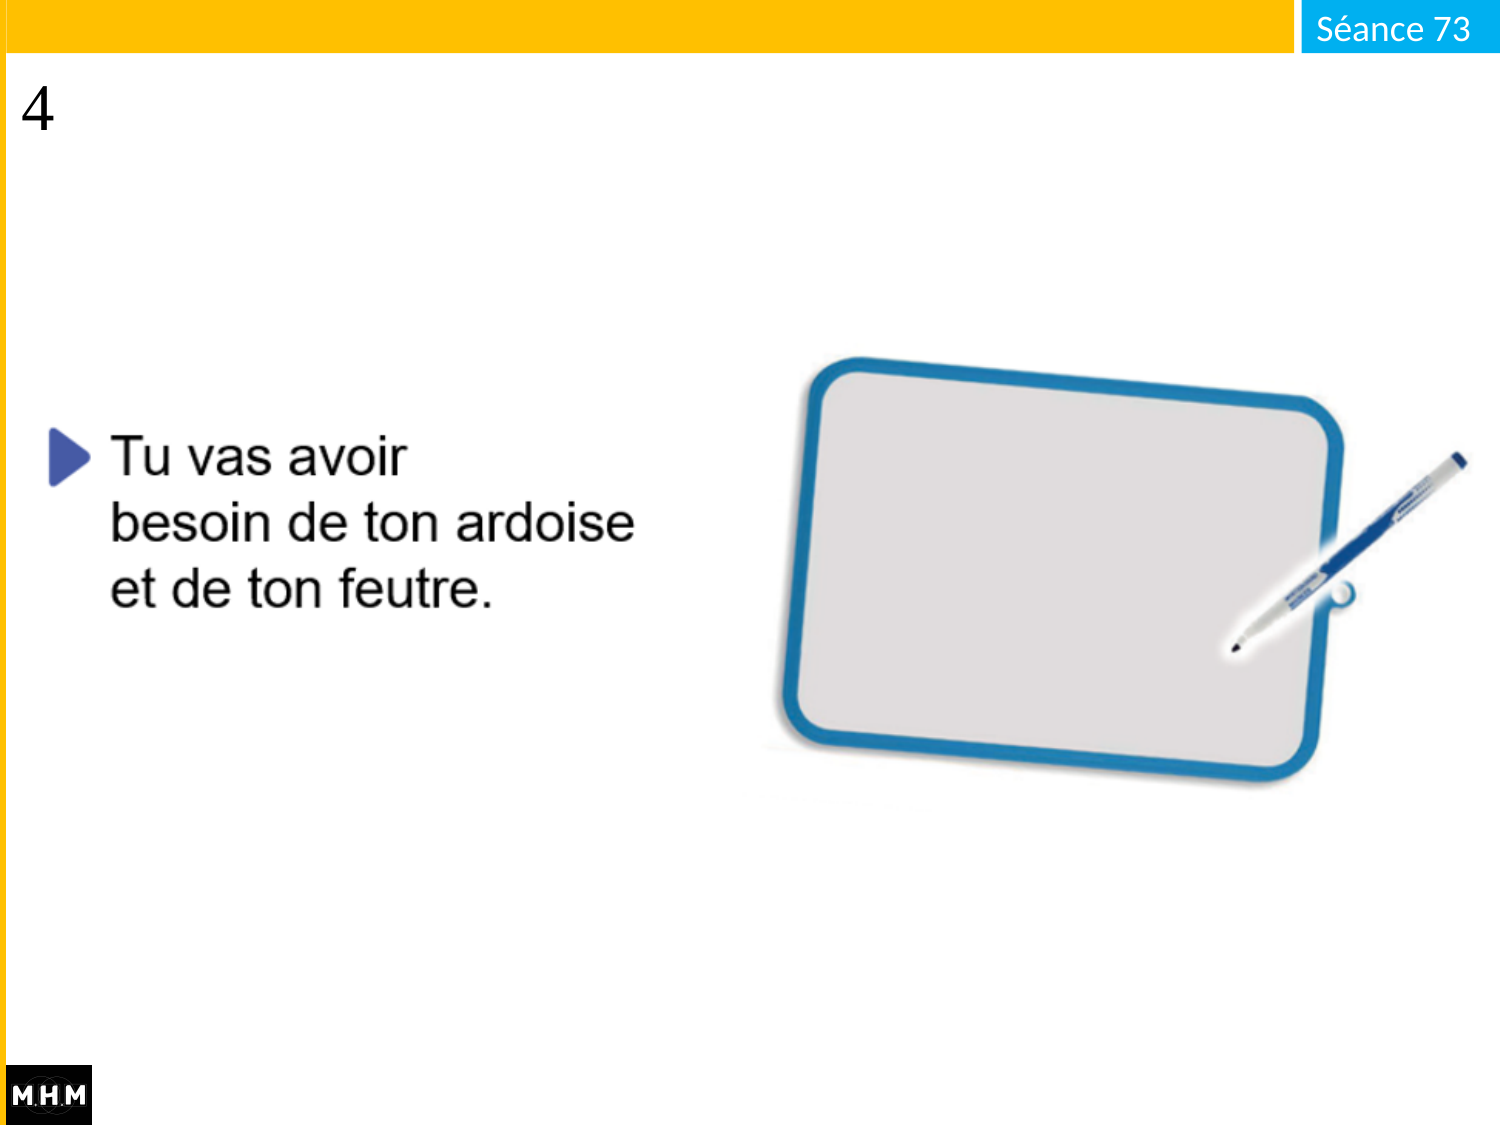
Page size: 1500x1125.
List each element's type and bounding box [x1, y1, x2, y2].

picture [6, 1065, 92, 1125]
picture [20, 291, 1500, 841]
